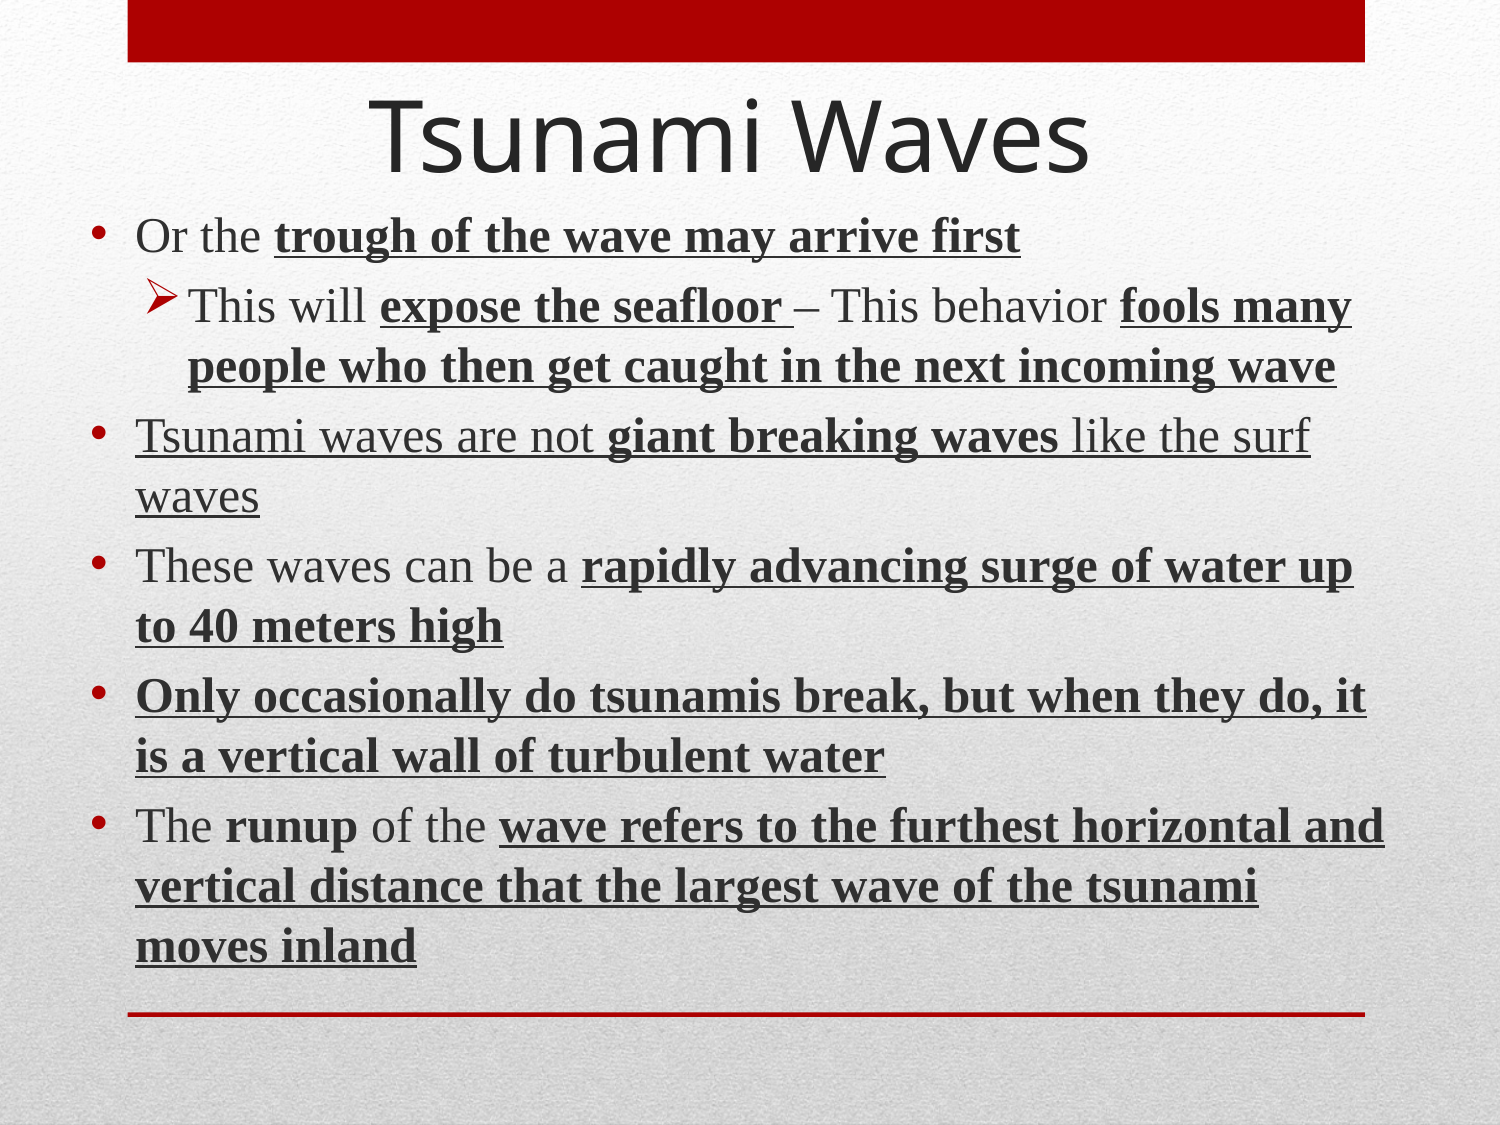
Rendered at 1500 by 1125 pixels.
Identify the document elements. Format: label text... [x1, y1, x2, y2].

list Or the trough of the wave may arrive first This will expose the seafloor – This behavior fools many people who then get caught in the next incoming wave Tsunami waves are not giant breaking waves like the surf waves These waves can be a rapidly advancing surge of water up to 40 meters high Only occasionally do tsunamis break, but when they do, it is a vertical wall of turbulent water The runup of the wave refers to the furthest horizontal and vertical distance that the largest wave of the tsunami moves inland [75, 174, 1413, 1000]
title Tsunami Waves [162, 37, 1300, 200]
